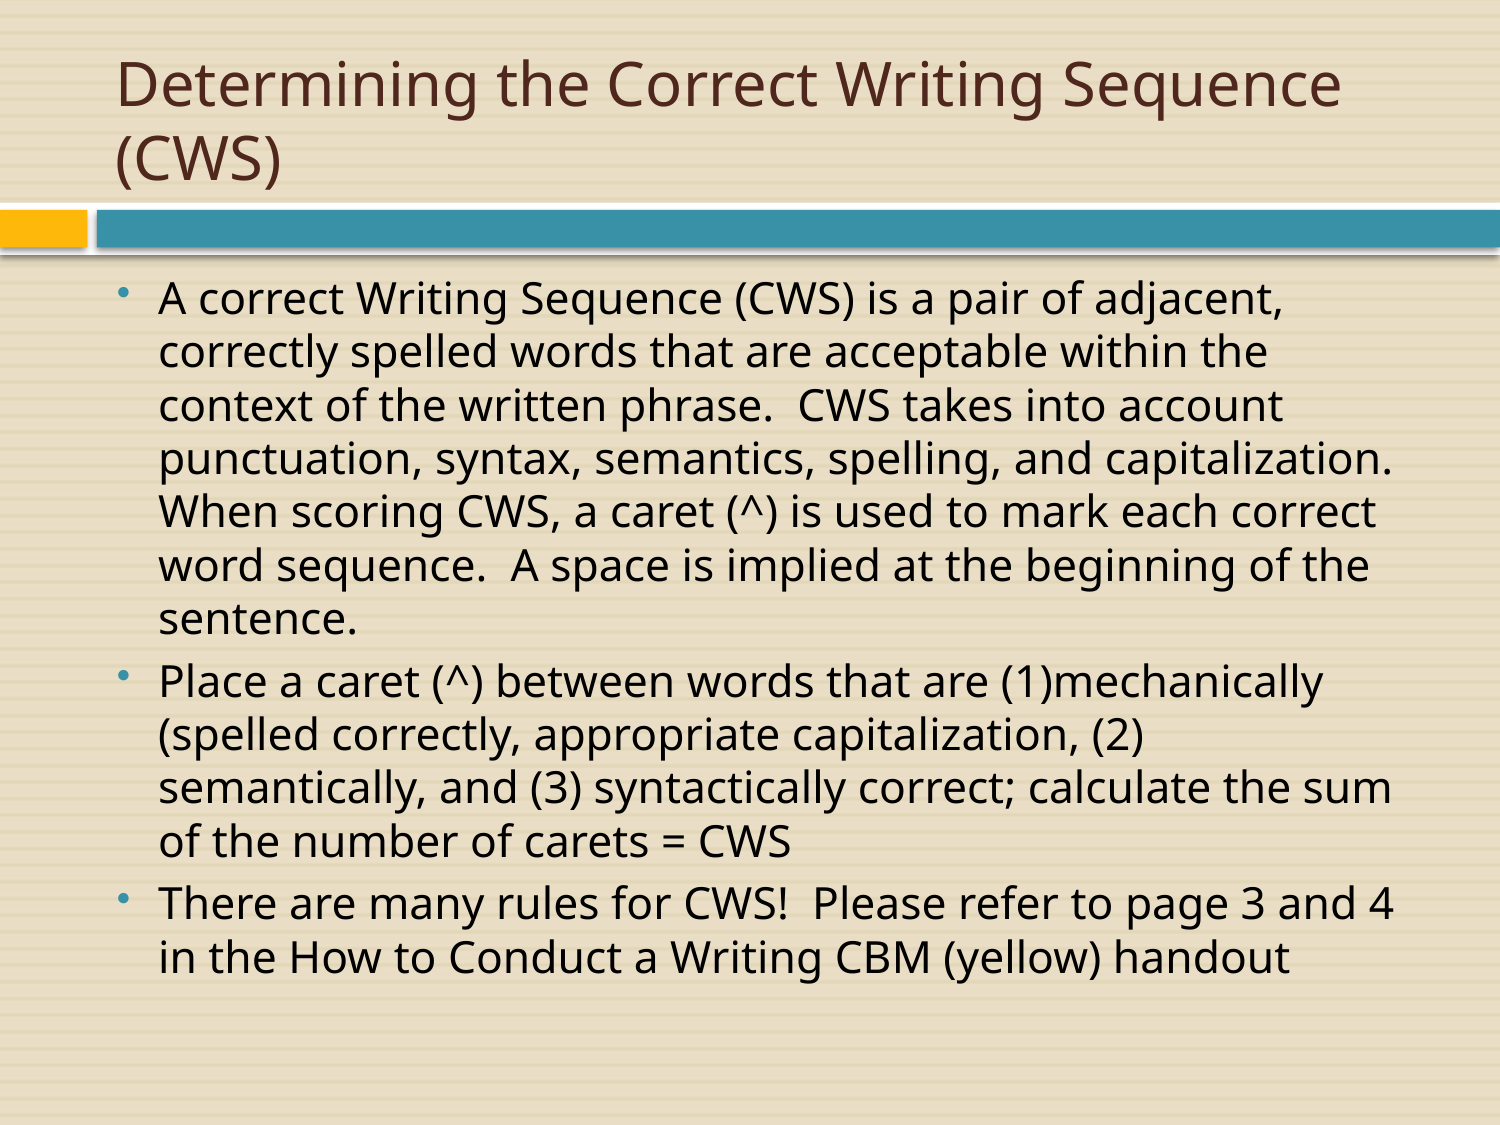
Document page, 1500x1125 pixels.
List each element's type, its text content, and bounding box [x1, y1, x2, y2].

title Determining the Correct Writing Sequence (CWS) [100, 37, 1439, 201]
list A correct Writing Sequence (CWS) is a pair of adjacent, correctly spelled words that are acceptable within the context of the written phrase. CWS takes into account punctuation, syntax, semantics, spelling, and capitalization. When scoring CWS, a caret (^) is used to mark each correct word sequence. A space is implied at the beginning of the sentence. Place a caret (^) between words that are (1)mechanically (spelled correctly, appropriate capitalization, (2) semantically, and (3) syntactically correct; calculate the sum of the number of carets = CWS There are many rules for CWS! Please refer to page 3 and 4 in the How to Conduct a Writing CBM (yellow) handout [49, 262, 1426, 1006]
